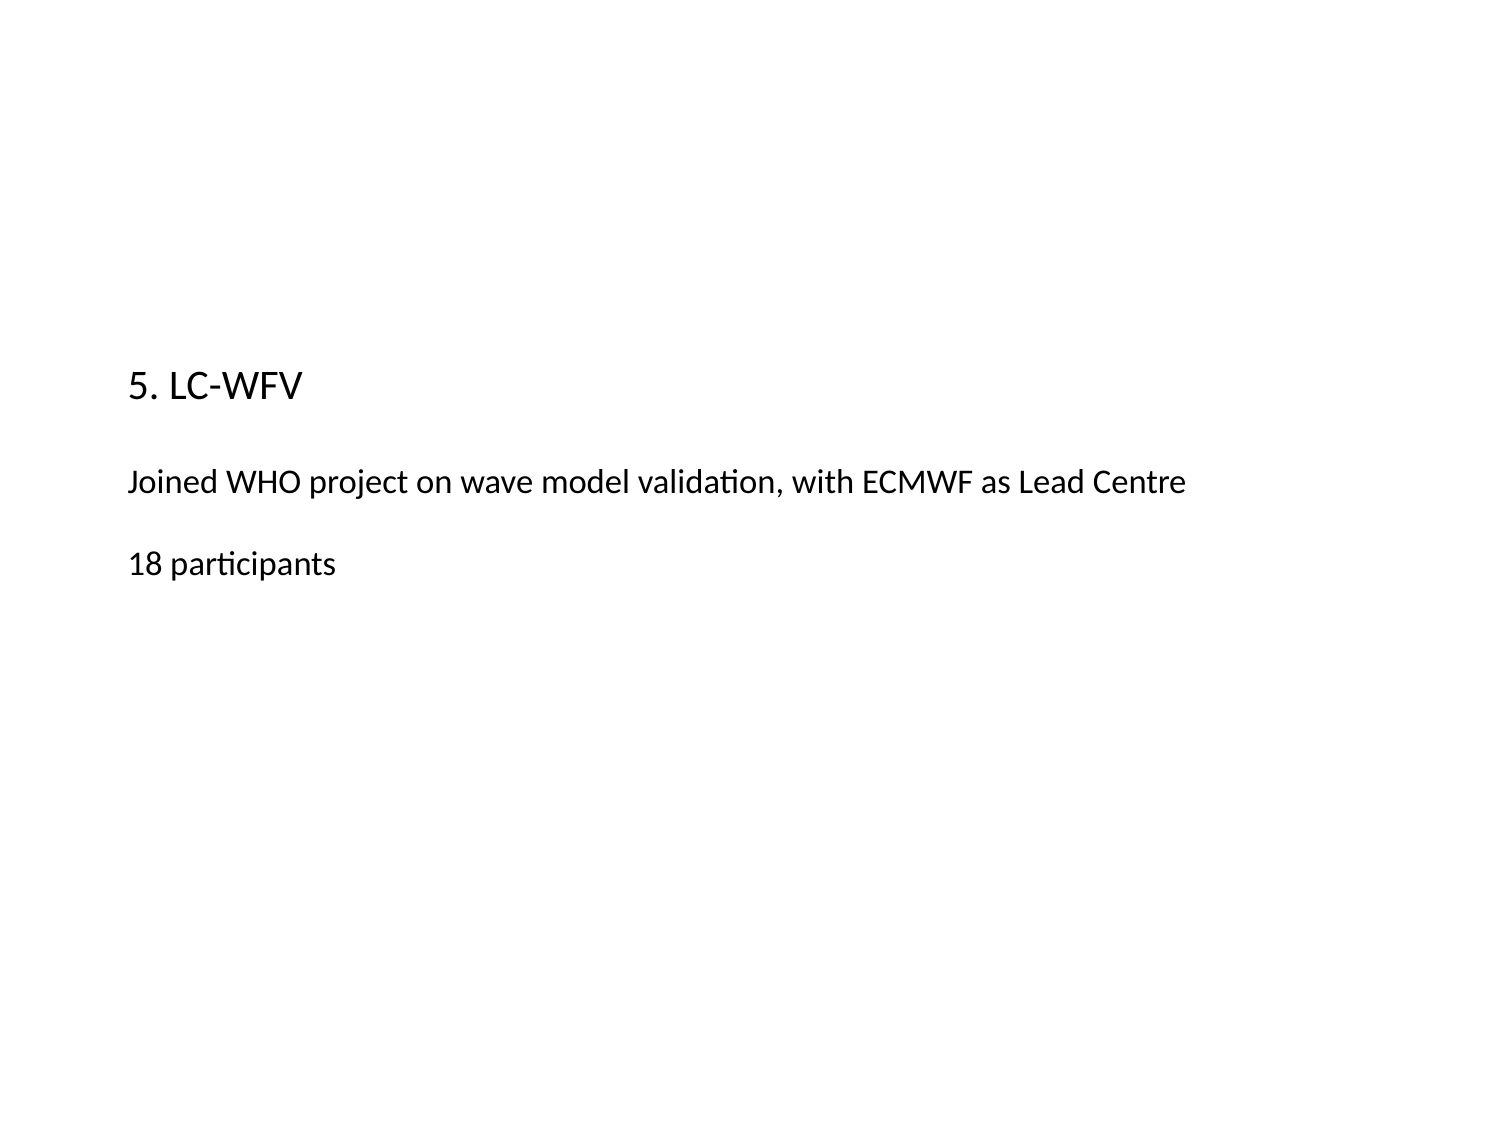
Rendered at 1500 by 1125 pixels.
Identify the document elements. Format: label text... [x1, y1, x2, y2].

title 5. LC-WFV Joined WHO project on wave model validation, with ECMWF as Lead Centre 18 participants [112, 349, 1388, 591]
